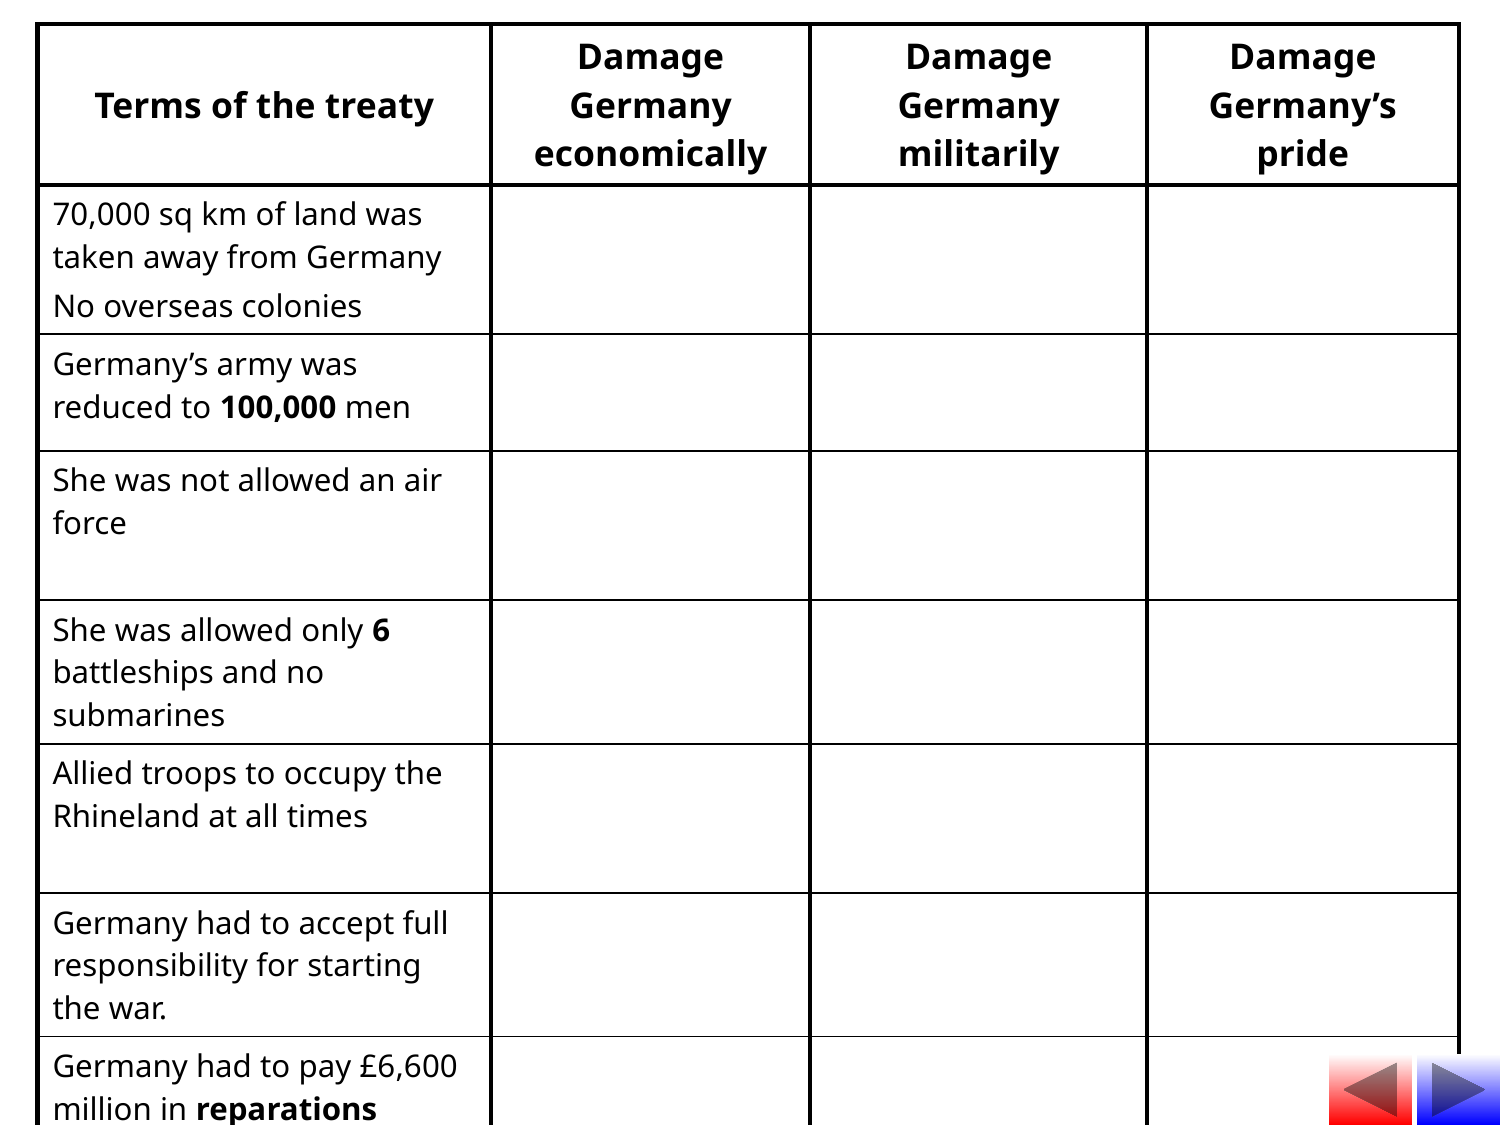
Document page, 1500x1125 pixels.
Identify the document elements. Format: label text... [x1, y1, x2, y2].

table_cell [493, 1037, 808, 1125]
table_cell Germany had to accept full responsibility for starting the war. [40, 894, 489, 1036]
table_cell [493, 745, 808, 892]
table_cell [812, 601, 1145, 743]
table_cell [493, 601, 808, 743]
text_box [1328, 1054, 1412, 1125]
table_cell [493, 894, 808, 1036]
table_cell [812, 452, 1145, 599]
table_cell She was not allowed an air force [40, 452, 489, 599]
table_cell Germany had to pay £6,600 million in reparations [40, 1037, 489, 1125]
table_cell [493, 335, 808, 450]
table_cell Germany’s army was reduced to 100,000 men [40, 335, 489, 450]
table_cell [1149, 1037, 1457, 1125]
table_cell [1149, 452, 1457, 599]
table_cell [812, 745, 1145, 892]
table_cell [812, 1037, 1145, 1125]
table_cell She was allowed only 6 battleships and no submarines [40, 601, 489, 743]
table_cell [1149, 894, 1457, 1036]
table_cell [1149, 187, 1457, 333]
table_cell [493, 187, 808, 333]
table_cell [1149, 601, 1457, 743]
table_cell 70,000 sq km of land was taken away from Germany No overseas colonies [40, 187, 489, 333]
table_cell [812, 335, 1145, 450]
table_cell [812, 894, 1145, 1036]
text_box [1417, 1054, 1500, 1125]
table_cell [812, 187, 1145, 333]
table_header Damage Germany militarily [812, 26, 1145, 183]
table_cell [1149, 745, 1457, 892]
table_header Damage Germany’s pride [1149, 26, 1457, 183]
table_cell Allied troops to occupy the Rhineland at all times [40, 745, 489, 892]
table_cell [493, 452, 808, 599]
table_cell [1149, 335, 1457, 450]
table_header Damage Germany economically [493, 26, 808, 183]
table_header Terms of the treaty [40, 26, 489, 183]
